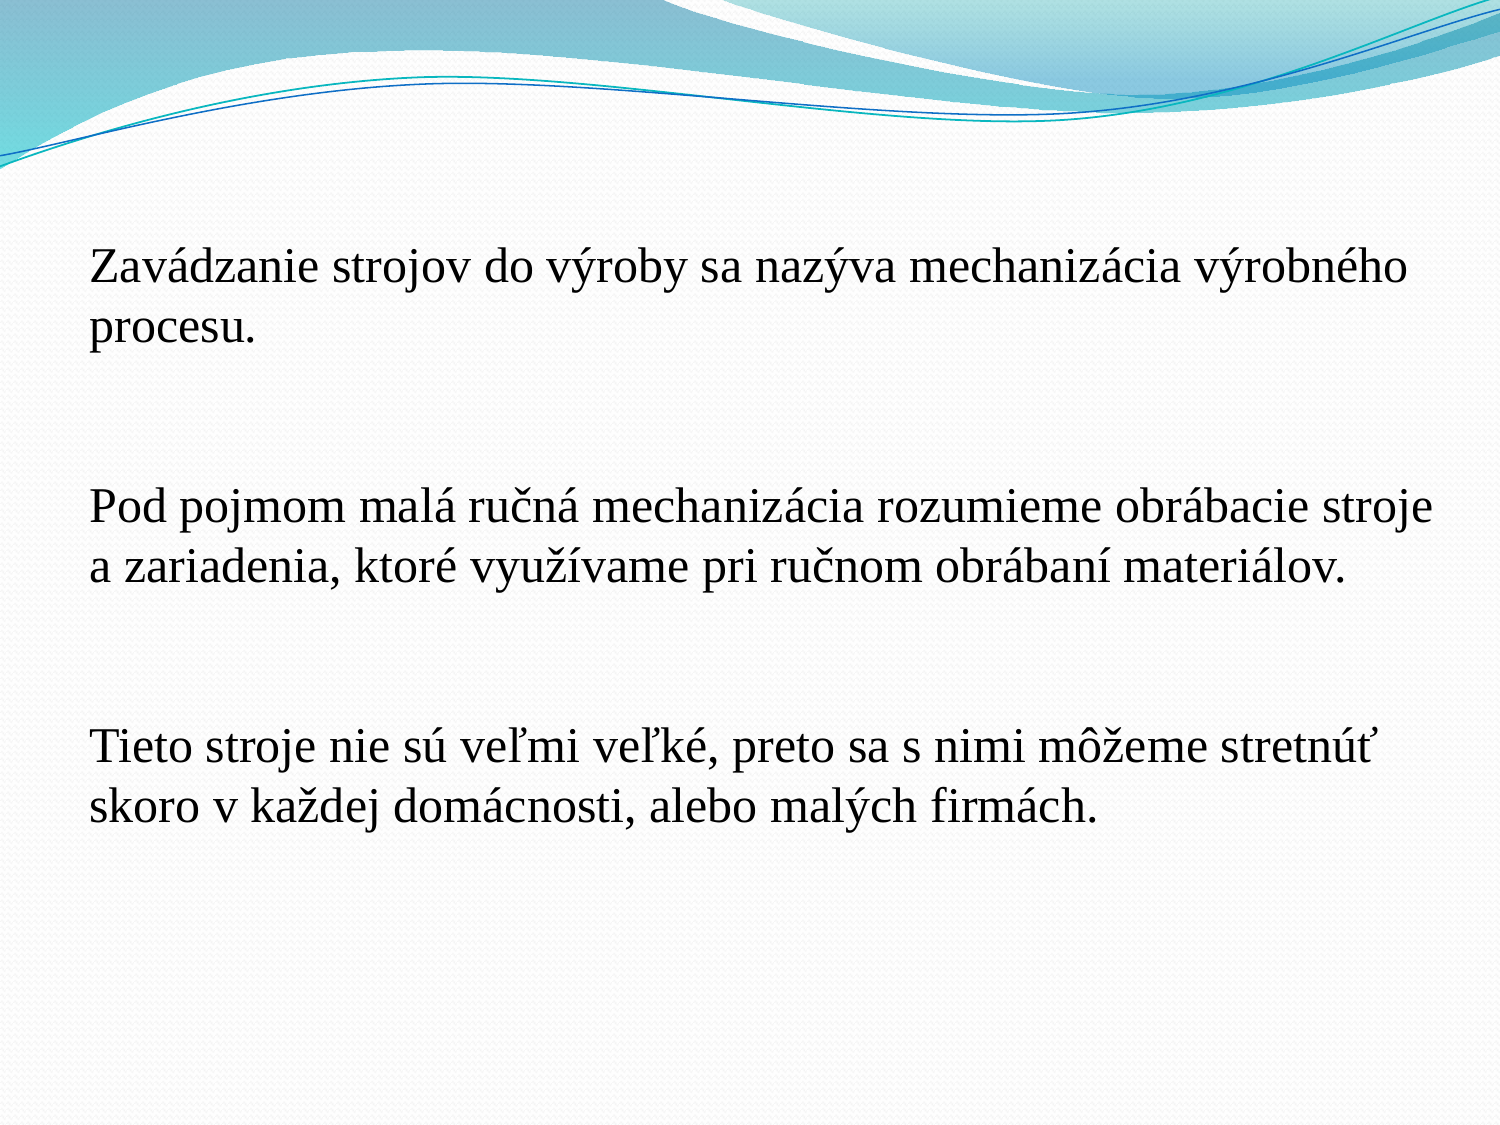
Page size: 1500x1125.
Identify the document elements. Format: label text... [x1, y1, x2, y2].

text_box Zavádzanie strojov do výroby sa nazýva mechanizácia výrobného procesu. Pod pojmom malá ručná mechanizácia rozumieme obrábacie stroje a zariadenia, ktoré využívame pri ručnom obrábaní materiálov. Tieto stroje nie sú veľmi veľké, preto sa s nimi môžeme stretnúť skoro v každej domácnosti, alebo malých firmách. [74, 105, 1463, 886]
